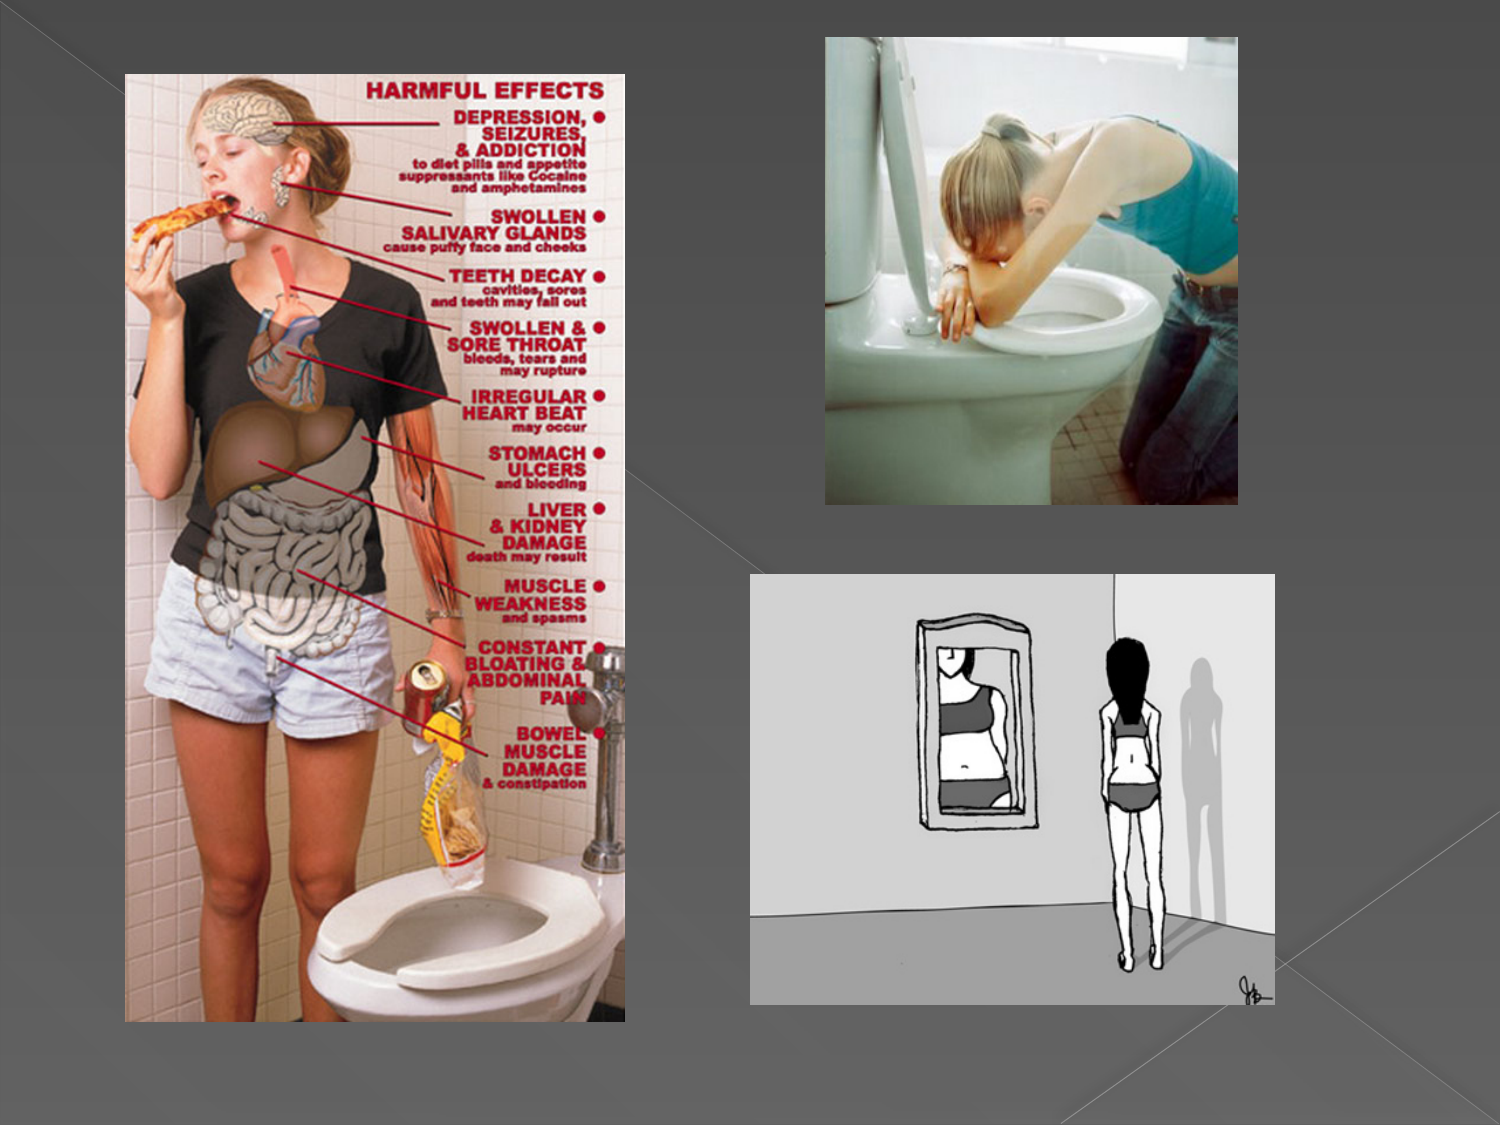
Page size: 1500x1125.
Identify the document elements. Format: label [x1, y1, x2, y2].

picture [824, 37, 1238, 506]
picture [749, 574, 1276, 1005]
picture [124, 74, 626, 1023]
